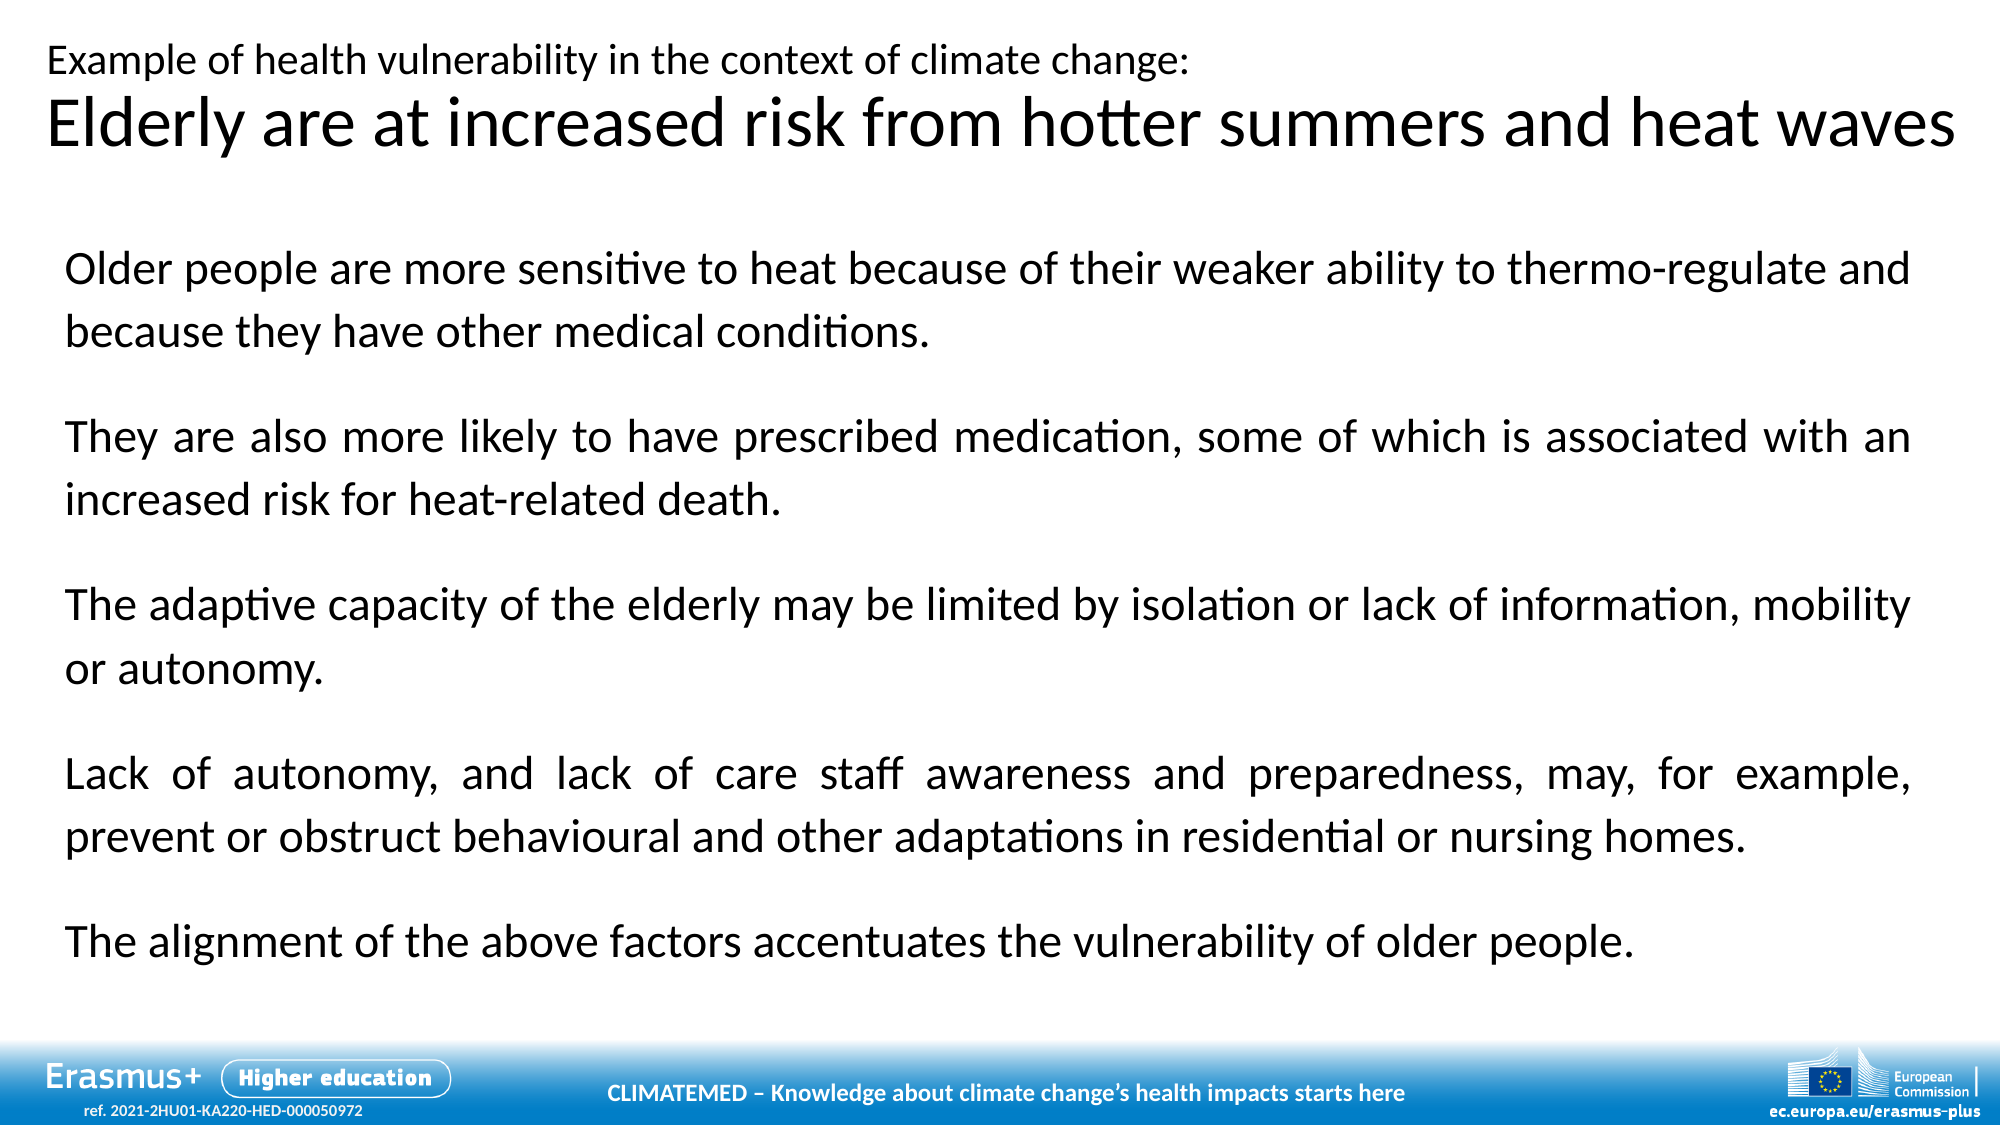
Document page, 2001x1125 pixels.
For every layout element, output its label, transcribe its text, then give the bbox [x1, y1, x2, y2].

picture [0, 899, 2000, 1125]
title Example of health vulnerability in the context of climate change: Elderly are at increased risk from hotter summers and heat waves [31, 25, 1984, 174]
list Older people are more sensitive to heat because of their weaker ability to thermo-regulate and because they have other medical conditions. They are also more likely to have prescribed medication, some of which is associated with an increased risk for heat-related death. The adaptive capacity of the elderly may be limited by isolation or lack of information, mobility or autonomy. Lack of autonomy, and lack of care staff awareness and preparedness, may, for example, prevent or obstruct behavioural and other adaptations in residential or nursing homes. The alignment of the above factors accentuates the vulnerability of older people. [49, 222, 1931, 1011]
